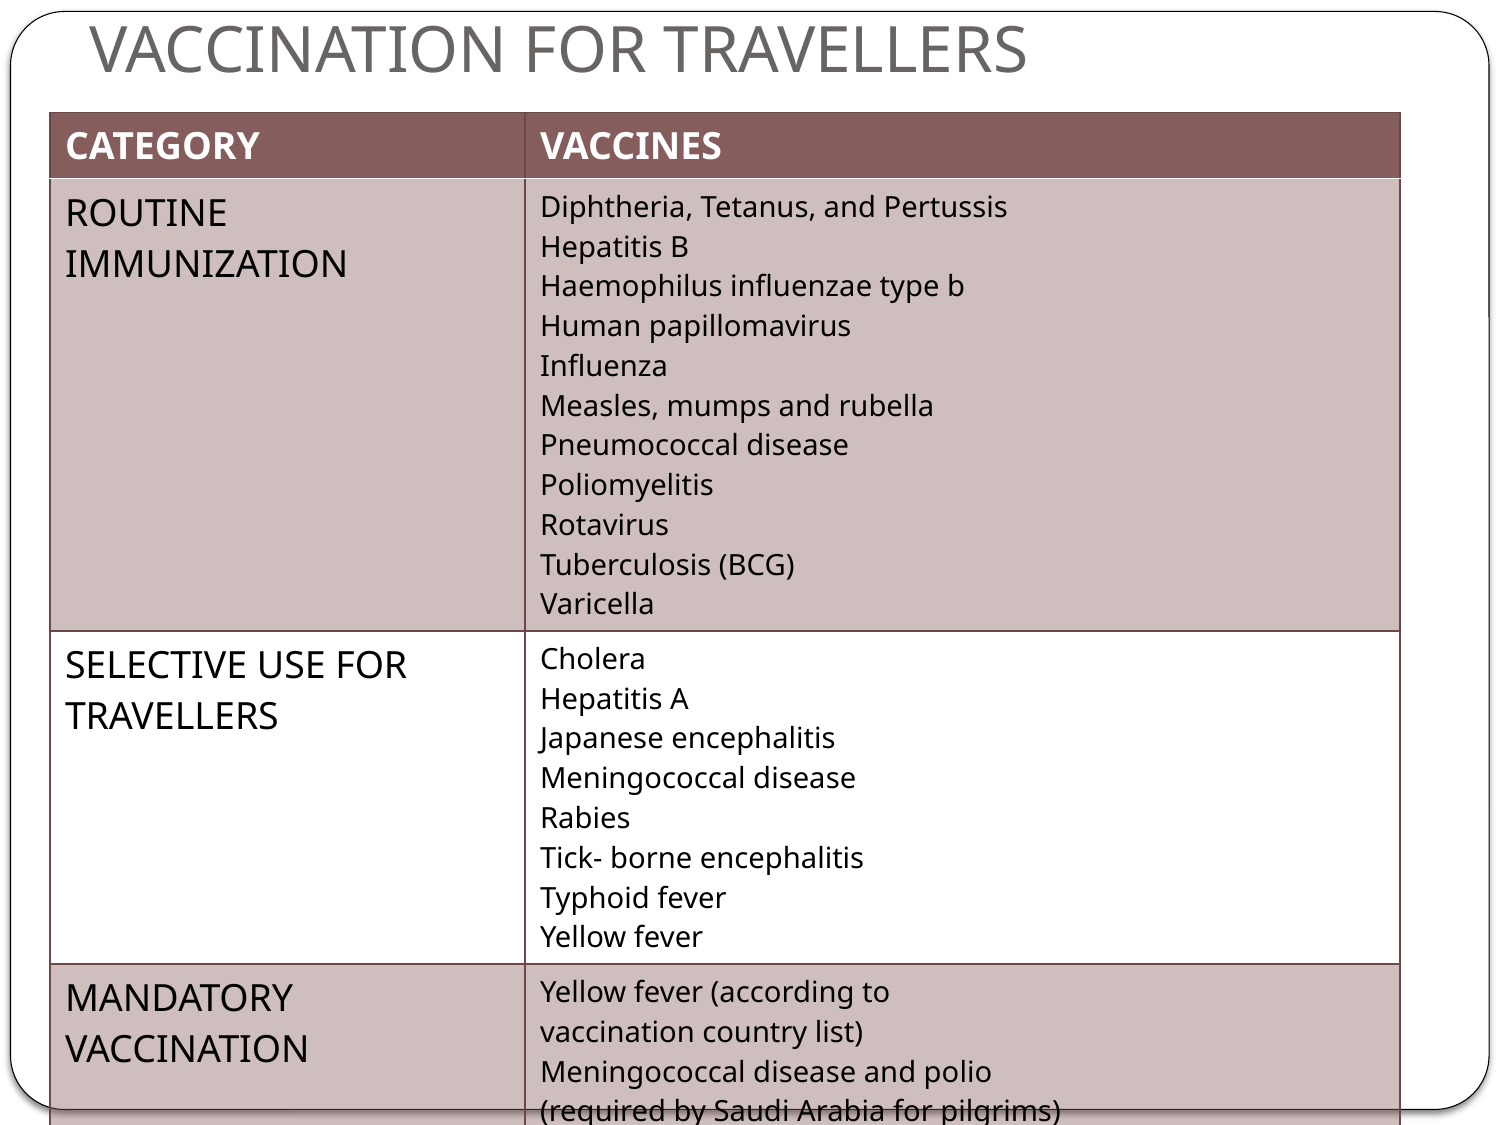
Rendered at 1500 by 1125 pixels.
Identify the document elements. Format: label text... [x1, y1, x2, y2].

table_cell Yellow fever (according to vaccination country list) Meningococcal disease and polio (required by Saudi Arabia for pilgrims) [526, 965, 1399, 1125]
table_cell MANDATORY VACCINATION [51, 965, 524, 1125]
table_header CATEGORY [51, 113, 524, 178]
table_cell Diphtheria, Tetanus, and Pertussis Hepatitis B Haemophilus influenzae type b Human papillomavirus Influenza Measles, mumps and rubella Pneumococcal disease Poliomyelitis Rotavirus Tuberculosis (BCG) Varicella [526, 179, 1399, 630]
table_cell Cholera Hepatitis A Japanese encephalitis Meningococcal disease Rabies Tick- borne encephalitis Typhoid fever Yellow fever [526, 632, 1399, 963]
table_header VACCINES [526, 113, 1399, 178]
table_cell SELECTIVE USE FOR TRAVELLERS [51, 632, 524, 963]
title VACCINATION FOR TRAVELLERS [75, 0, 1425, 100]
table_cell ROUTINE IMMUNIZATION [51, 179, 524, 630]
